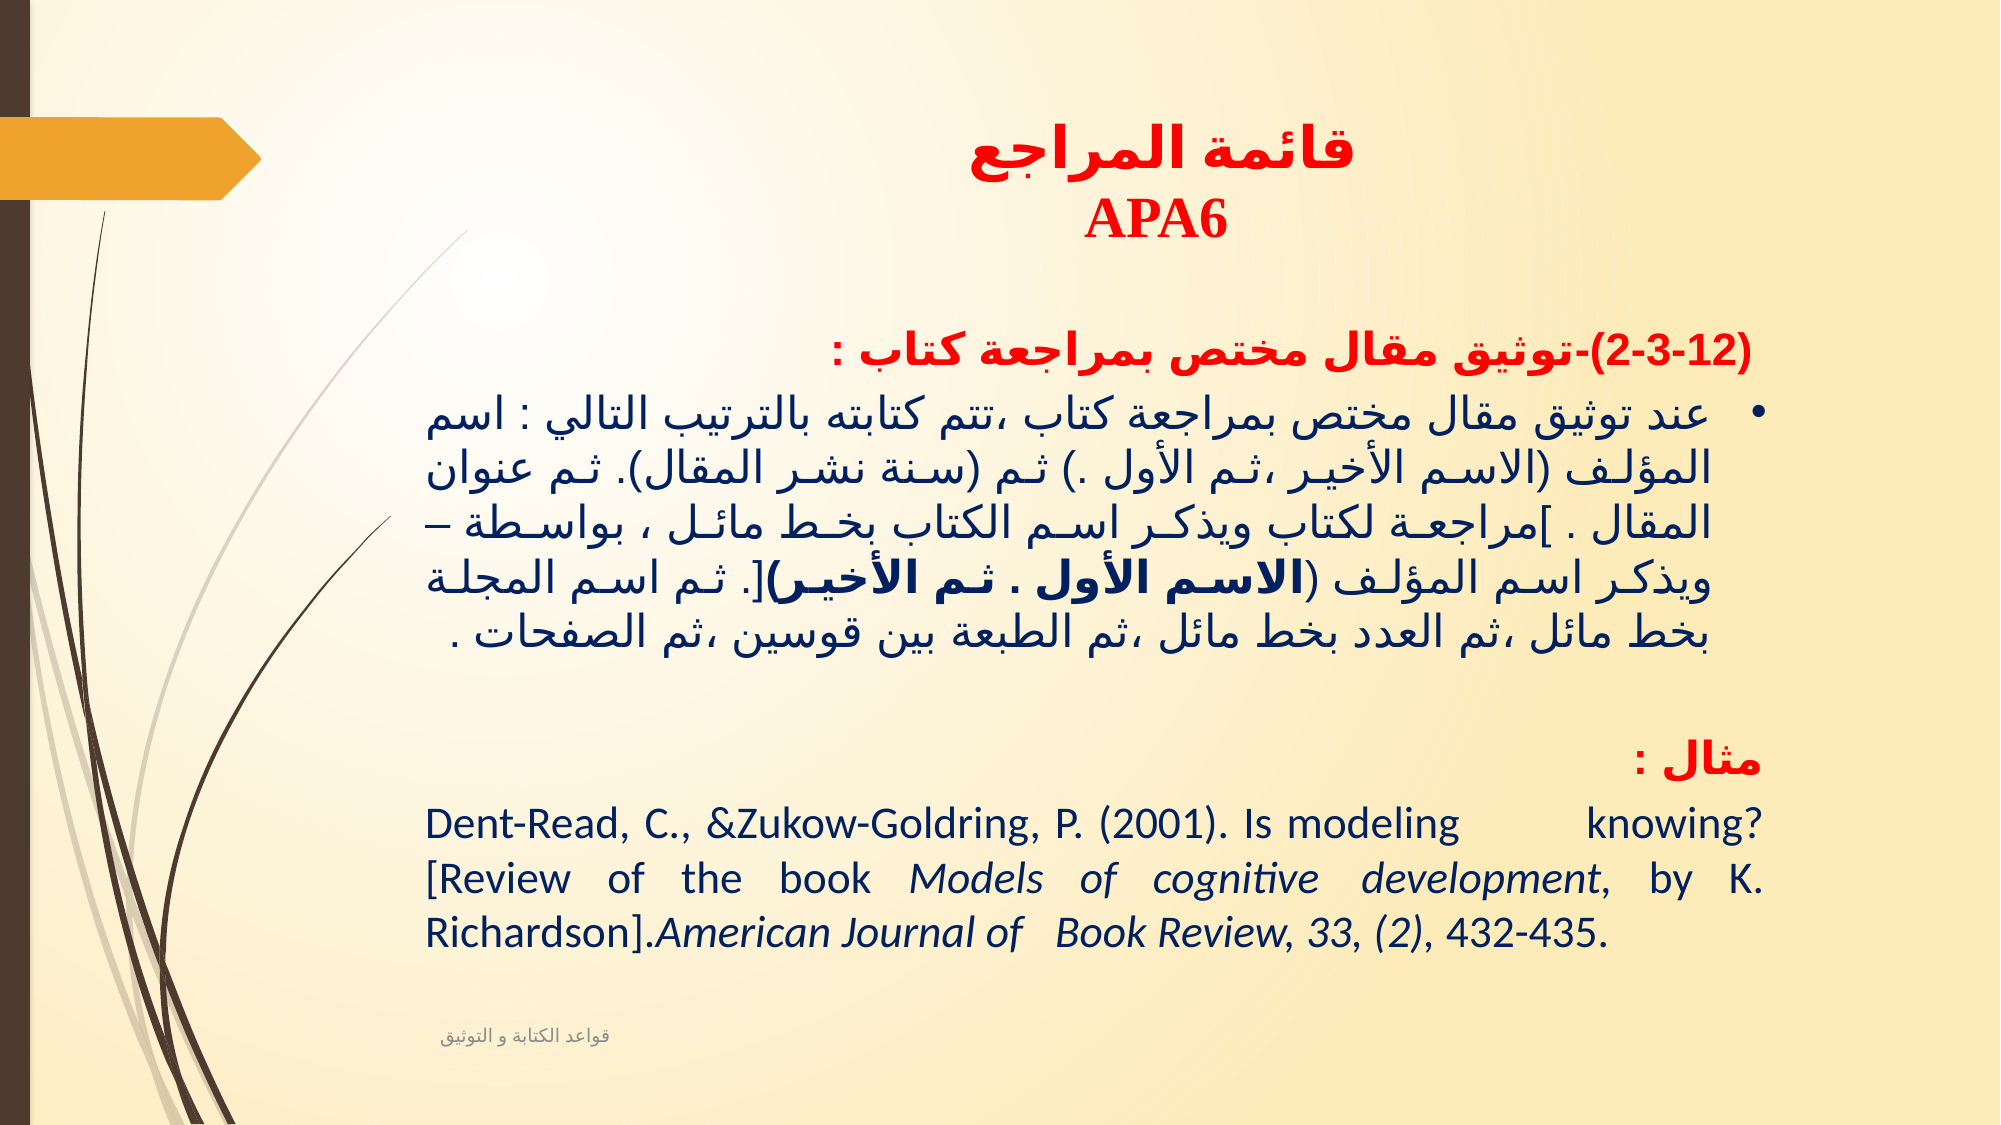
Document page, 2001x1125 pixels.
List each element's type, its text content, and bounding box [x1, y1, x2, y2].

footer قواعد الكتابة و التوثيق [424, 1006, 1675, 1067]
list (2-3-12)-توثيق مقال مختص بمراجعة كتاب : عند توثيق مقال مختص بمراجعة كتاب ،تتم كتابته بالترتيب التالي : اسم المؤلف (الاسم الأخير ،ثم الأول .) ثم (سنة نشر المقال). ثم عنوان المقال . ]مراجعة لكتاب ويذكر اسم الكتاب بخط مائل ، بواسطة – ويذكر اسم المؤلف (الاسم الأول . ثم الأخير)[. ثم اسم المجلة بخط مائل ،ثم العدد بخط مائل ،ثم الطبعة بين قوسين ،ثم الصفحات . مثال : Dent-Read, C., &Zukow-Goldring, P. (2001). Is modeling knowing? [Review of the book Models of cognitive development, by K. Richardson].American Journal of Book Review, 33, (2), 432-435. [410, 312, 1780, 1023]
title قائمة المراجع APA6 [425, 102, 1888, 313]
